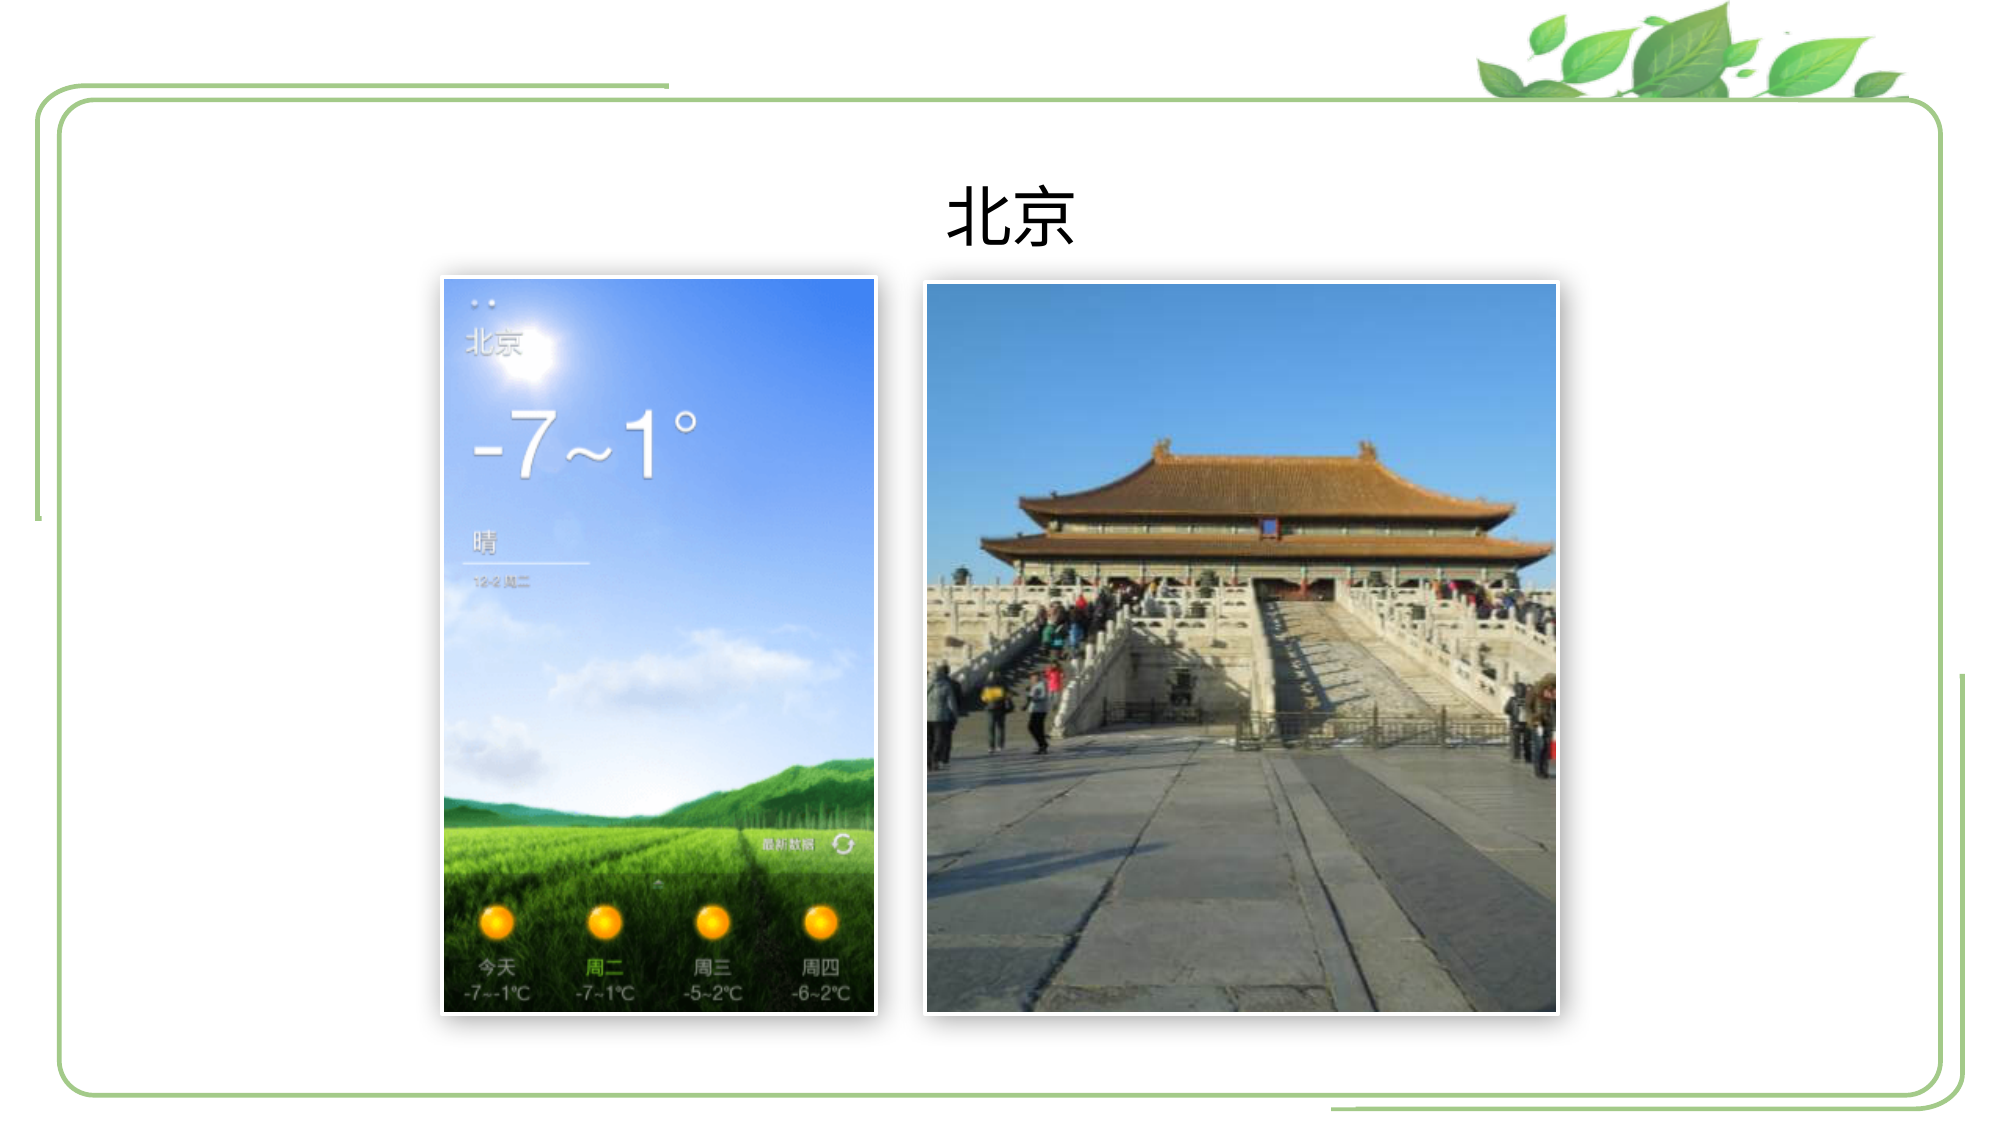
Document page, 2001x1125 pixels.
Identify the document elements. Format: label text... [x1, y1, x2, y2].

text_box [443, 278, 1557, 1013]
text_box 北京 [480, 127, 1544, 263]
